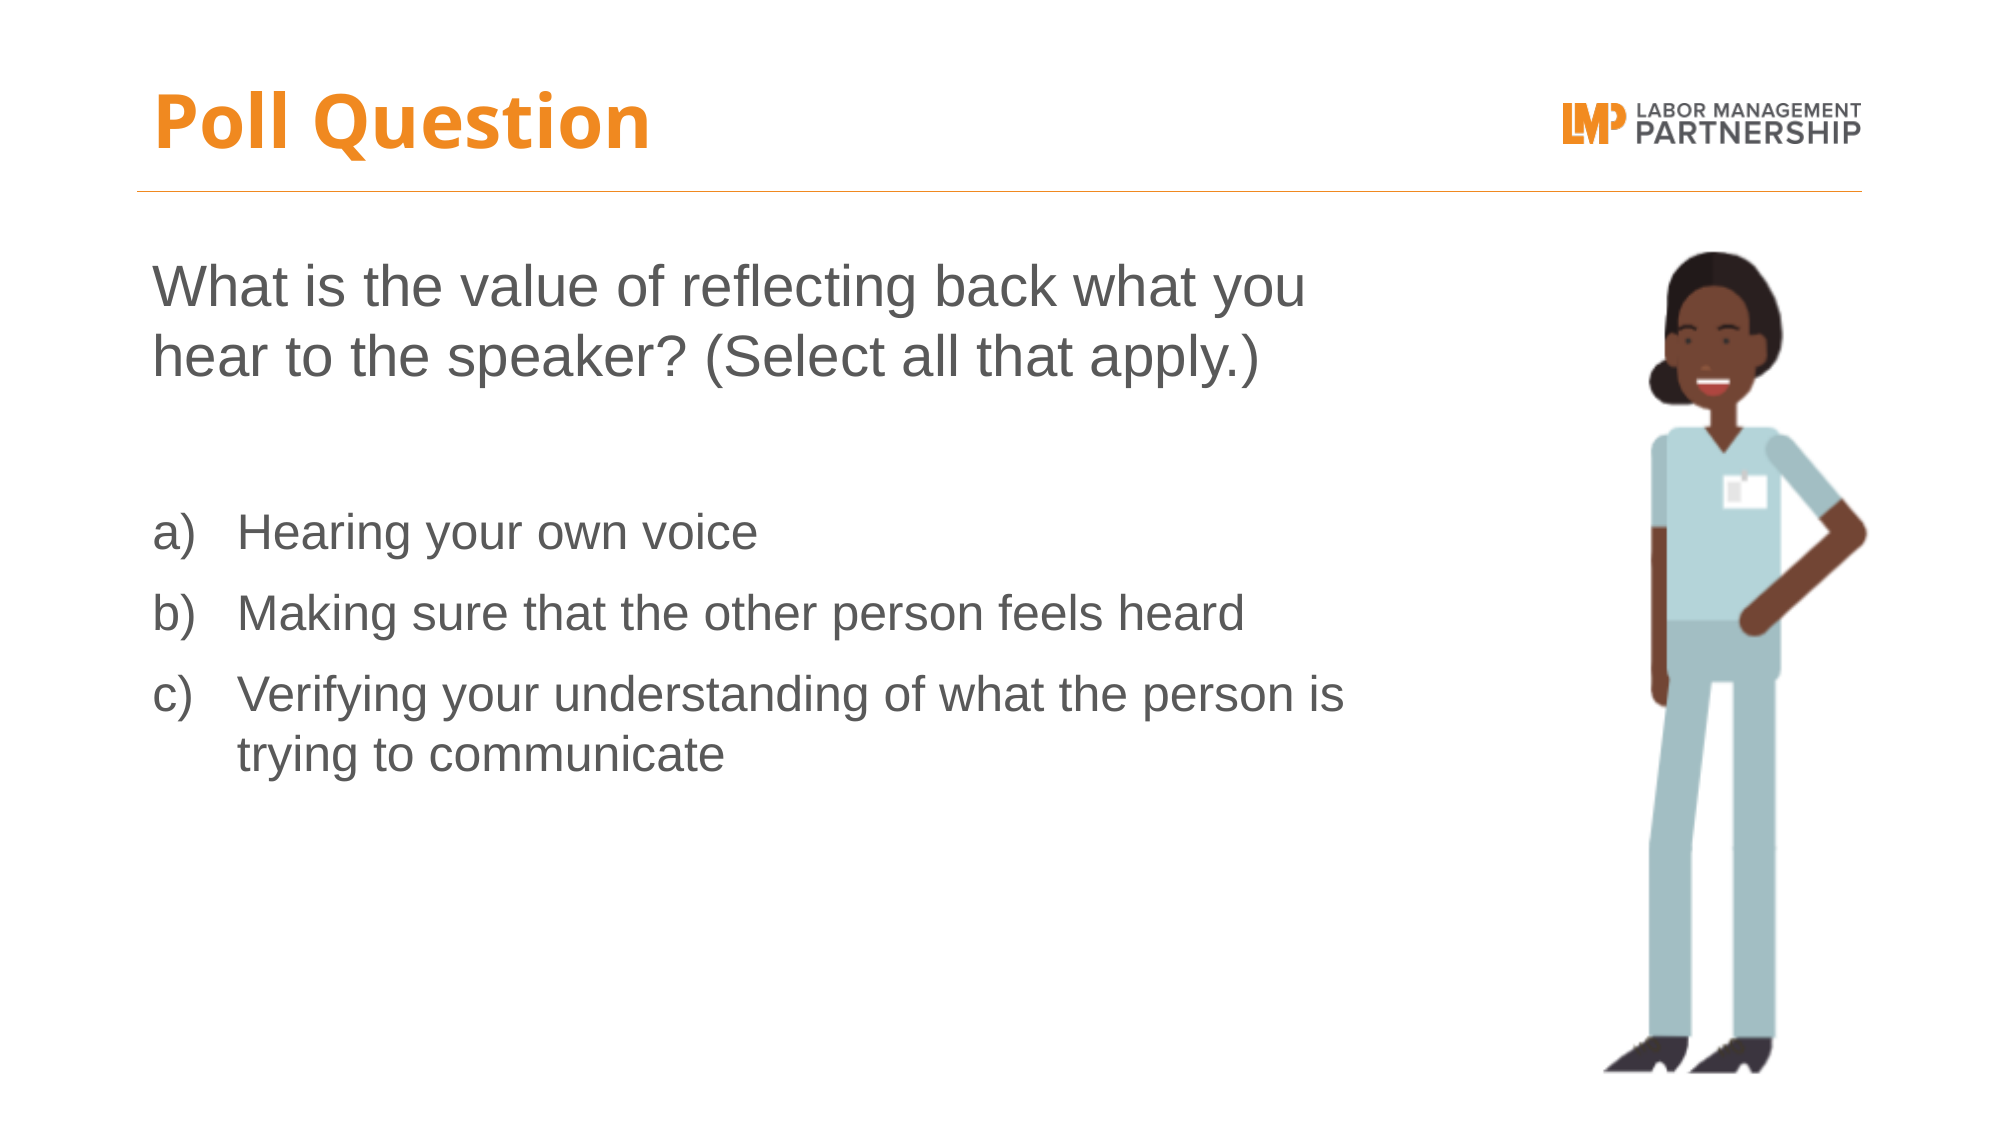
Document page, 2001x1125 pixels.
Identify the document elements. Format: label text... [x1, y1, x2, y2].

list What is the value of reflecting back what you hear to the speaker? (Select all that apply.) Hearing your own voice Making sure that the other person feels heard Verifying your understanding of what the person is trying to communicate [137, 240, 1441, 1014]
picture [1594, 211, 1897, 1080]
picture [1562, 103, 1863, 144]
title Poll Question [137, 59, 1529, 188]
